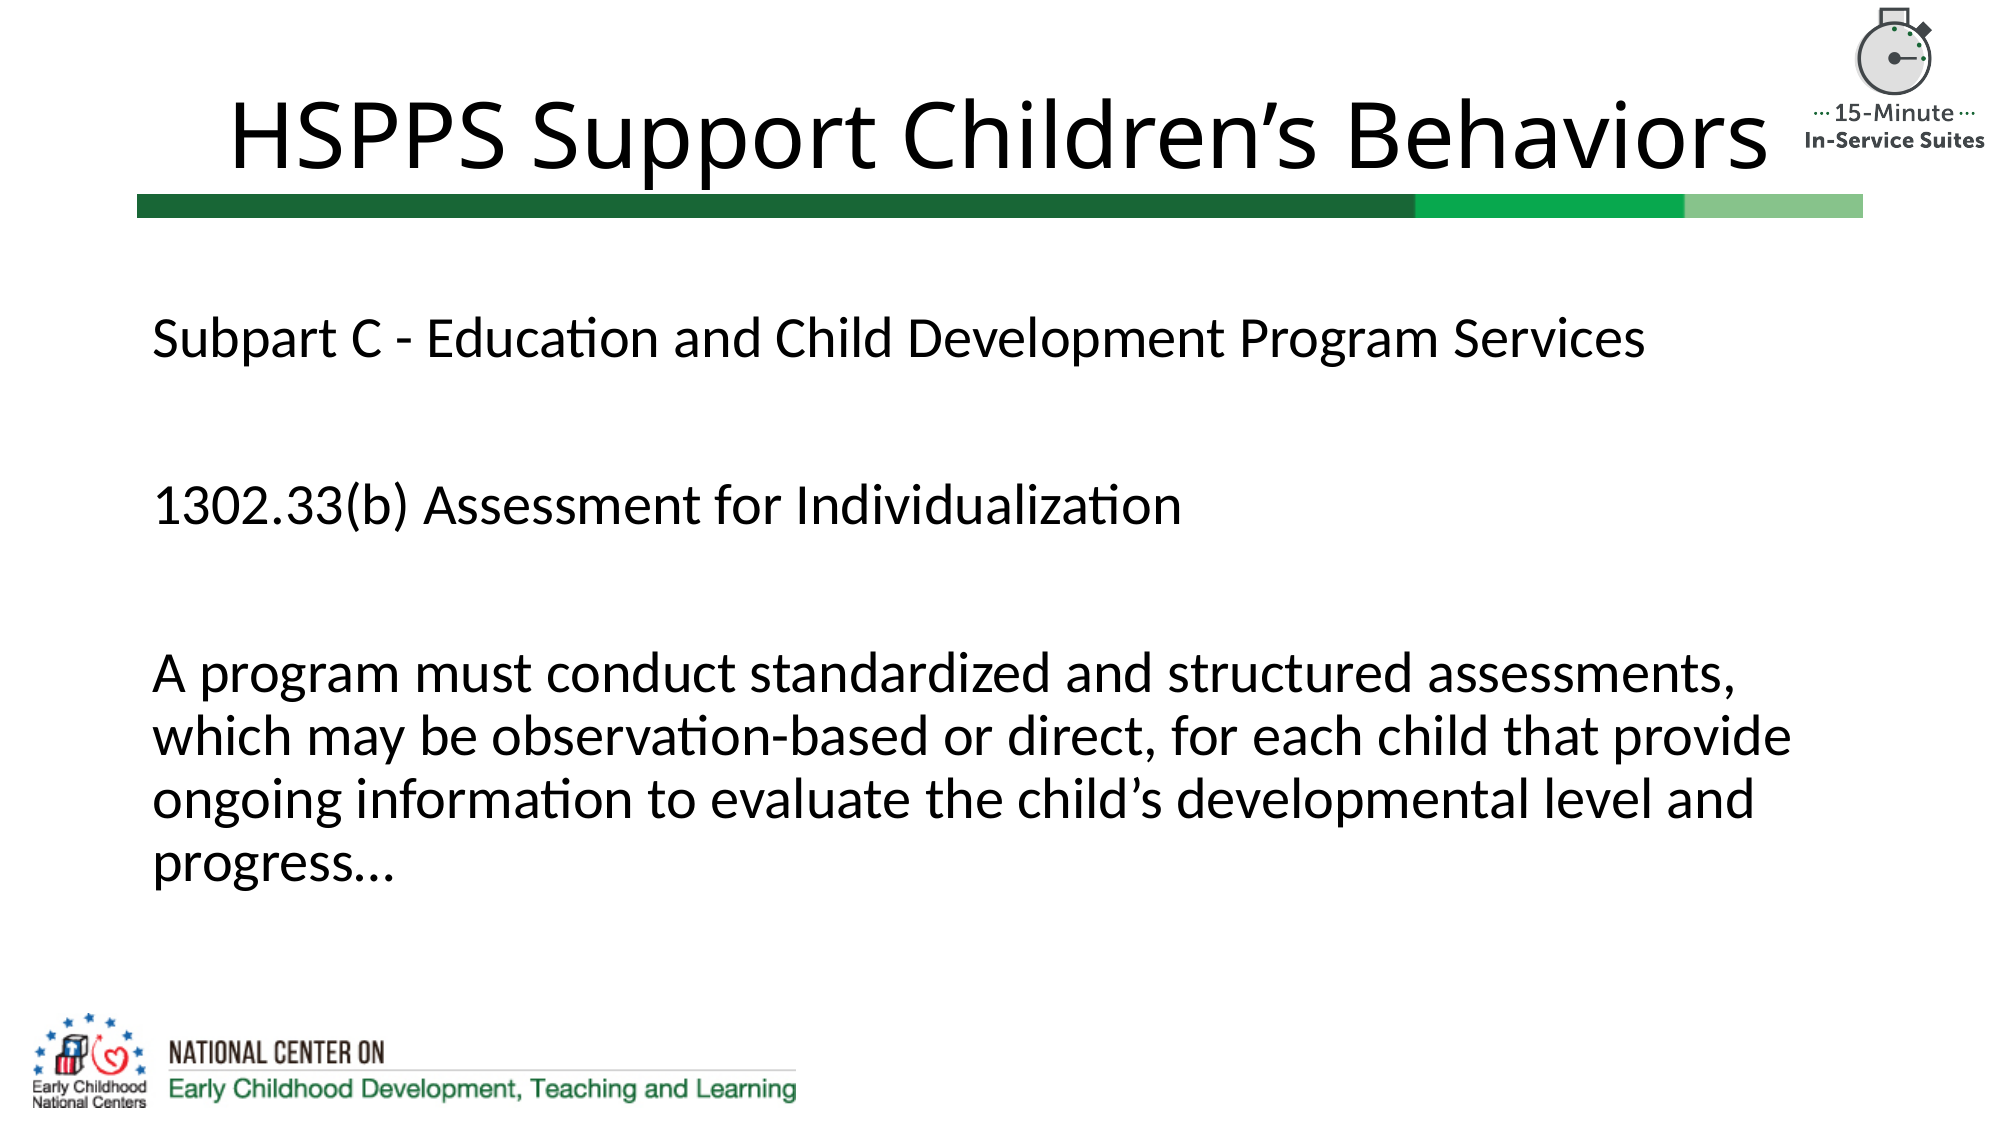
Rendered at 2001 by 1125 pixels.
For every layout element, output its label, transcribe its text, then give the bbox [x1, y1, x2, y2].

picture [33, 1013, 796, 1108]
picture [1790, 0, 1999, 161]
title HSPPS Support Children’s Behaviors [137, 59, 1863, 218]
list Subpart C - Education and Child Development Program Services 1302.33(b) Assessment for Individualization A program must conduct standardized and structured assessments, which may be observation-based or direct, for each child that provide ongoing information to evaluate the child’s developmental level and progress… [137, 299, 1863, 1014]
